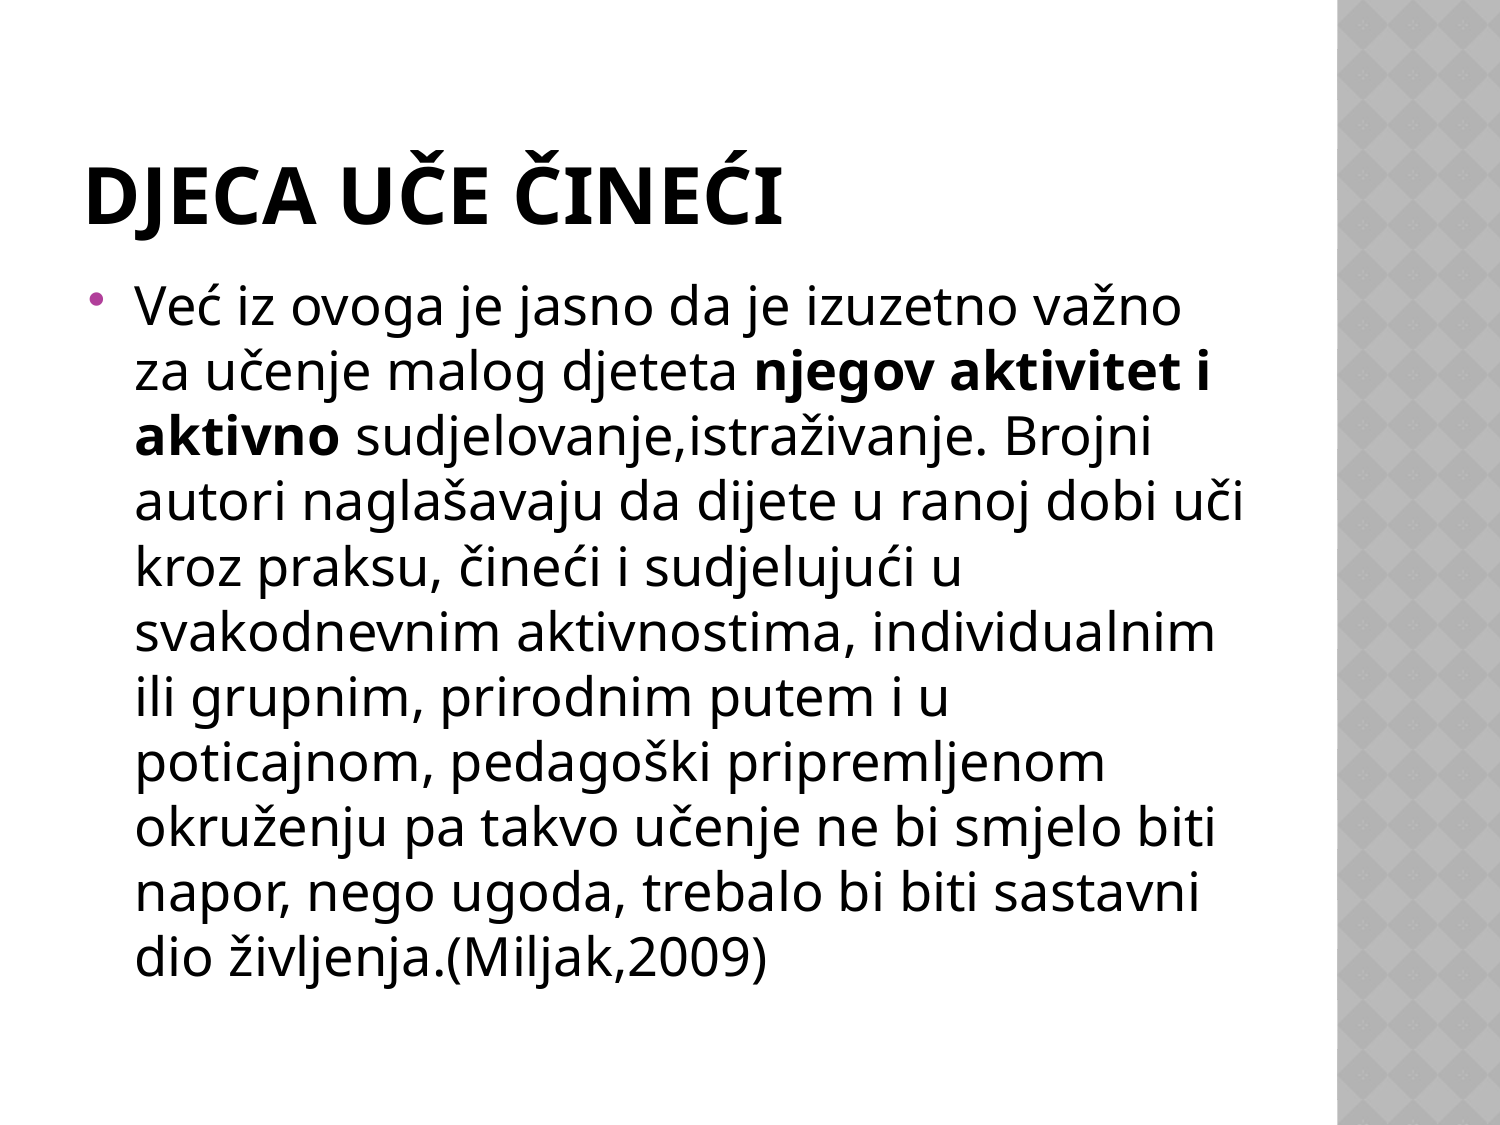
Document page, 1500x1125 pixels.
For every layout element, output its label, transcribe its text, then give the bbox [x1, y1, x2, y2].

list Već iz ovoga je jasno da je izuzetno važno za učenje malog djeteta njegov aktivitet i aktivno sudjelovanje,istraživanje. Brojni autori naglašavaju da dijete u ranoj dobi uči kroz praksu, čineći i sudjelujući u svakodnevnim aktivnostima, individualnim ili grupnim, prirodnim putem i u poticajnom, pedagoški pripremljenom okruženju pa takvo učenje ne bi smjelo biti napor, nego ugoda, trebalo bi biti sastavni dio življenja.(Miljak,2009) [75, 264, 1263, 1059]
title DJECA UČE ČINEĆI [75, 52, 1263, 240]
